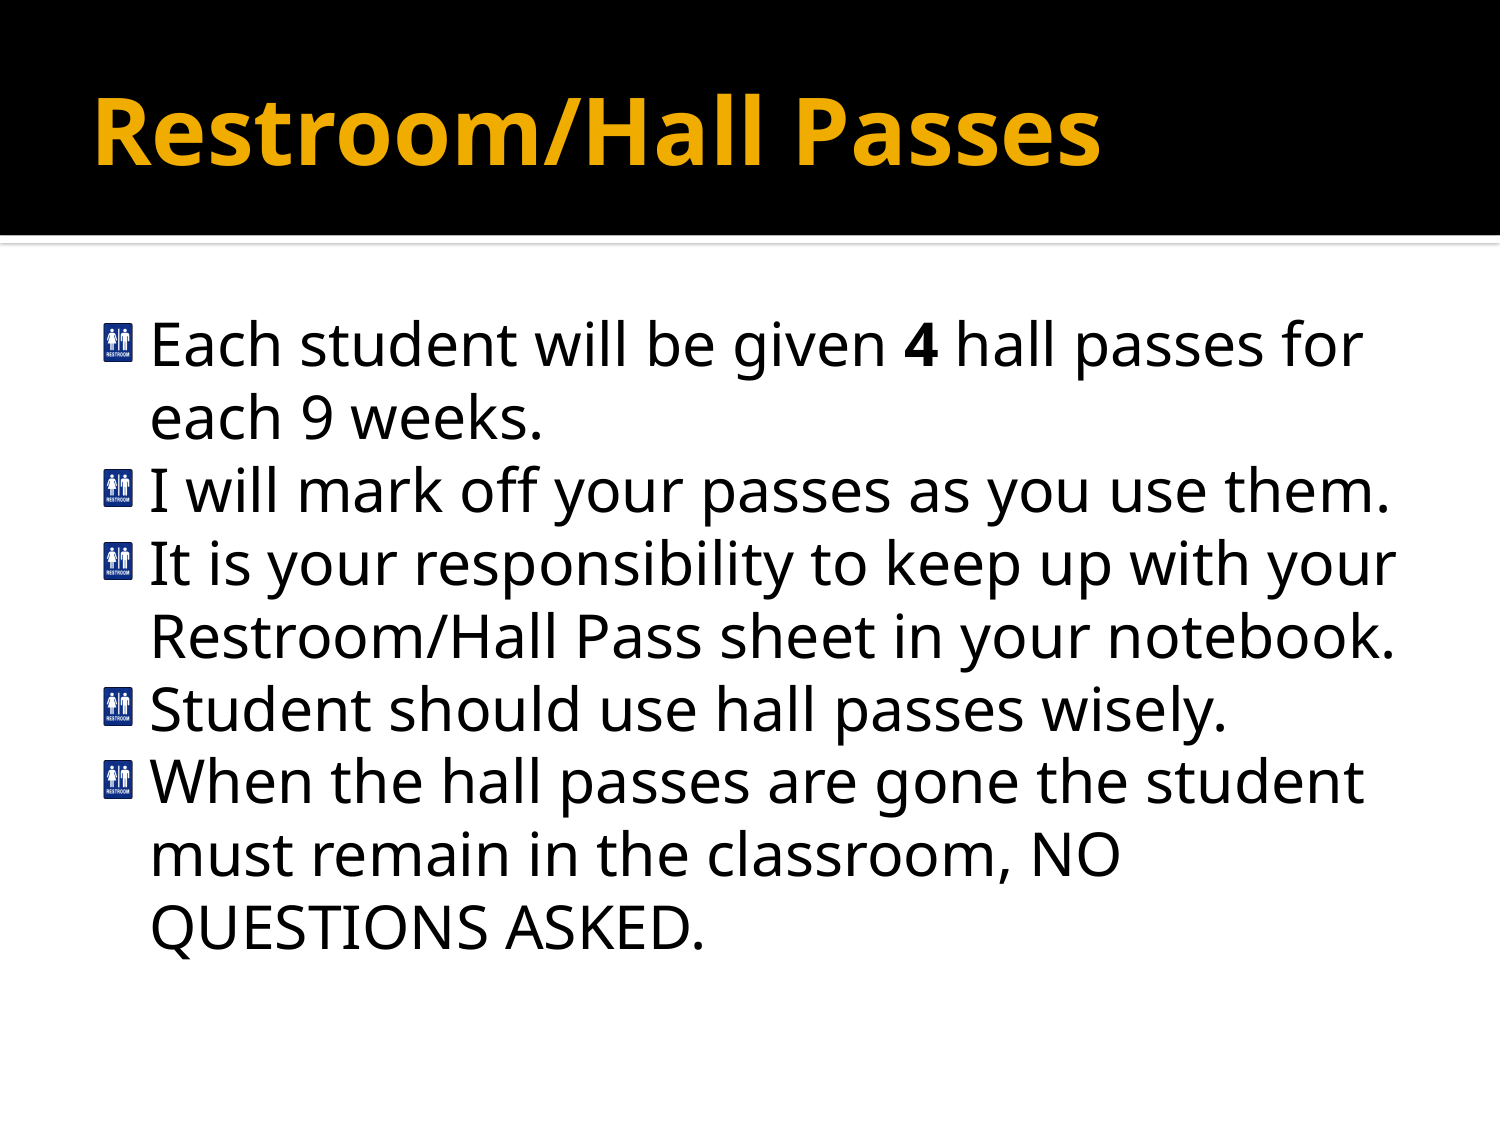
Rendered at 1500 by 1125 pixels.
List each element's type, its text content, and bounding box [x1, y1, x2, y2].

picture [101, 469, 135, 507]
picture [101, 760, 135, 799]
title Restroom/Hall Passes [75, 25, 1425, 231]
picture [101, 687, 135, 726]
picture [101, 323, 135, 362]
list Each student will be given 4 hall passes for each 9 weeks. I will mark off your passes as you use them. It is your responsibility to keep up with your Restroom/Hall Pass sheet in your notebook. Student should use hall passes wisely. When the hall passes are gone the student must remain in the classroom, NO QUESTIONS ASKED. [75, 291, 1425, 1050]
picture [101, 542, 135, 580]
